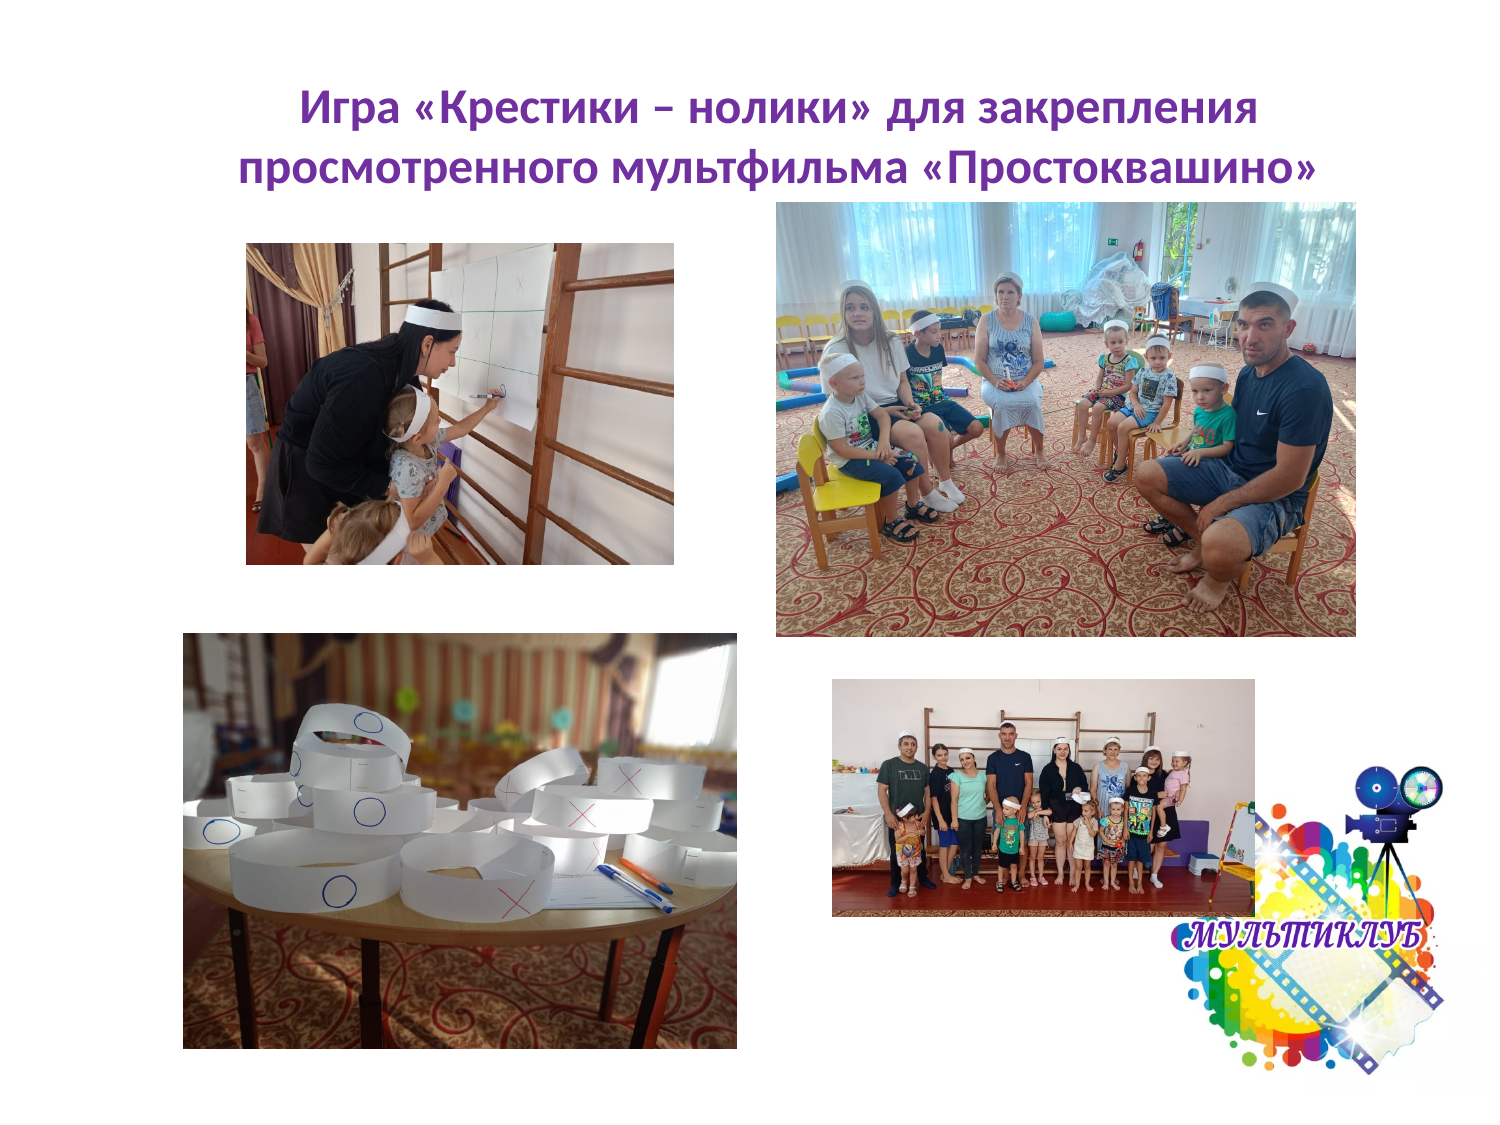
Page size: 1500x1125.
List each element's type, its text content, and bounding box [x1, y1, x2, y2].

picture [832, 679, 1483, 1095]
picture [245, 243, 675, 565]
picture [182, 633, 738, 1049]
text_box Игра «Крестики – нолики» для закрепления просмотренного мультфильма «Простоквашино» [182, 66, 1376, 202]
picture [776, 202, 1356, 637]
